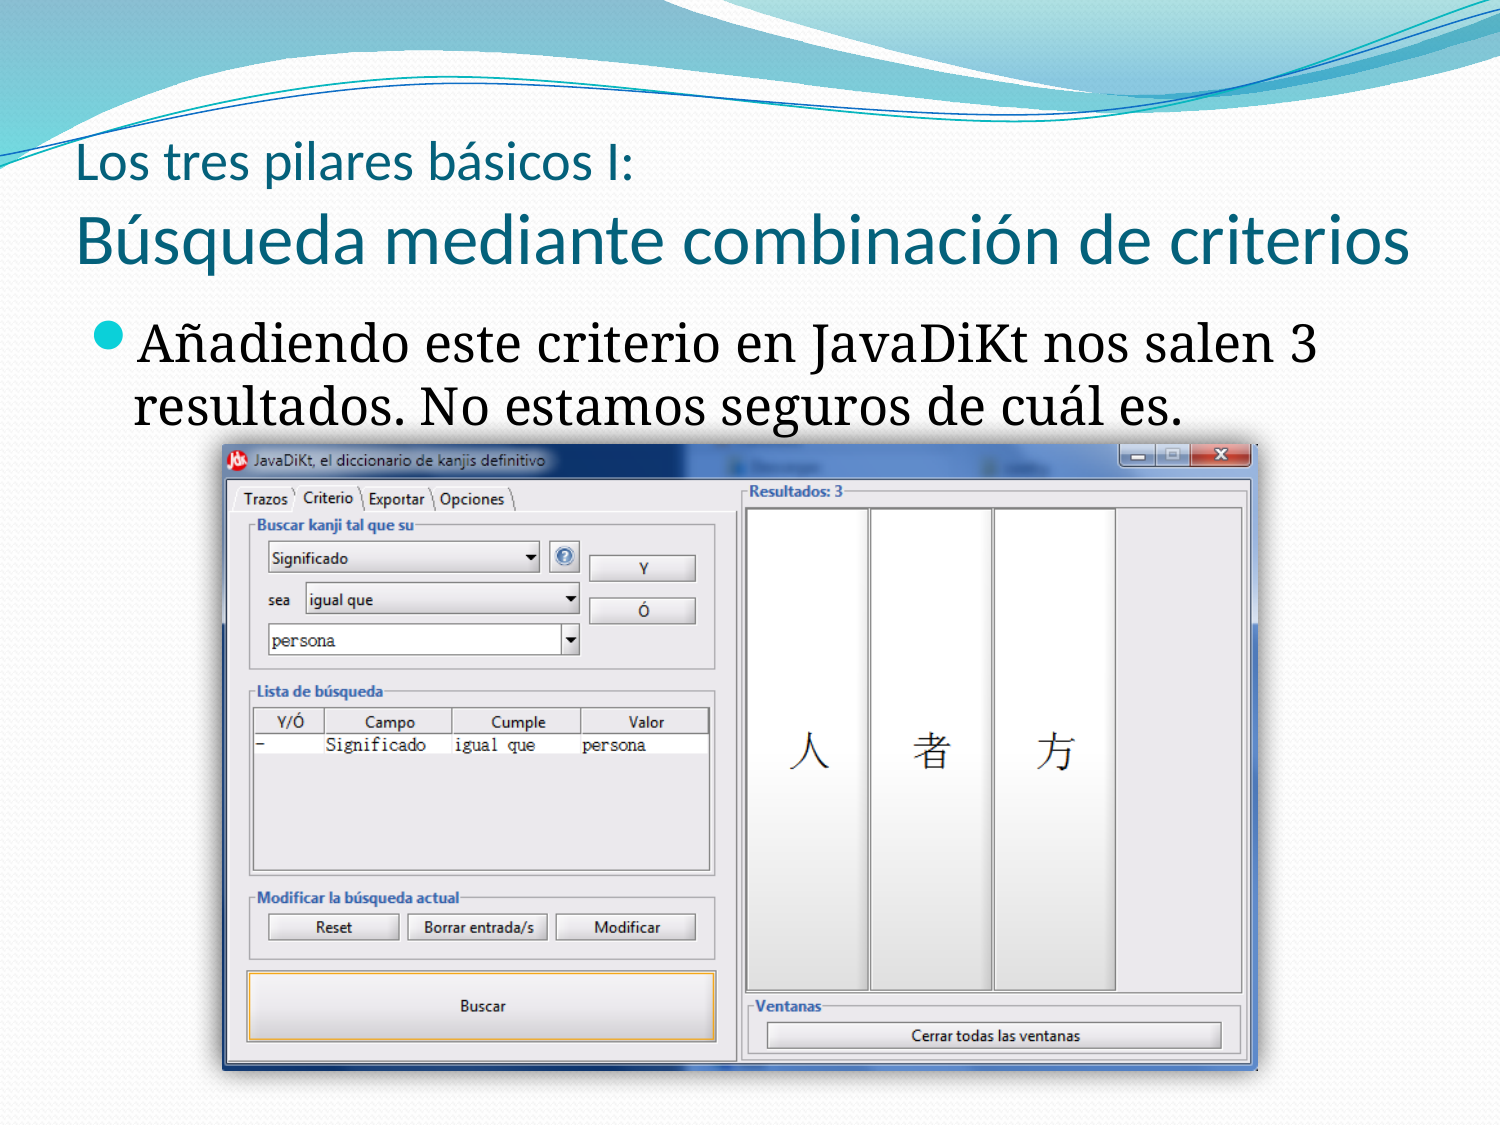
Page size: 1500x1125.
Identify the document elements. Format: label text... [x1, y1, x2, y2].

picture [221, 444, 1259, 1071]
list Añadiendo este criterio en JavaDiKt nos salen 3 resultados. No estamos seguros de cuál es. [75, 302, 1425, 445]
title Los tres pilares básicos I: Búsqueda mediante combinación de criterios [75, 115, 1425, 279]
